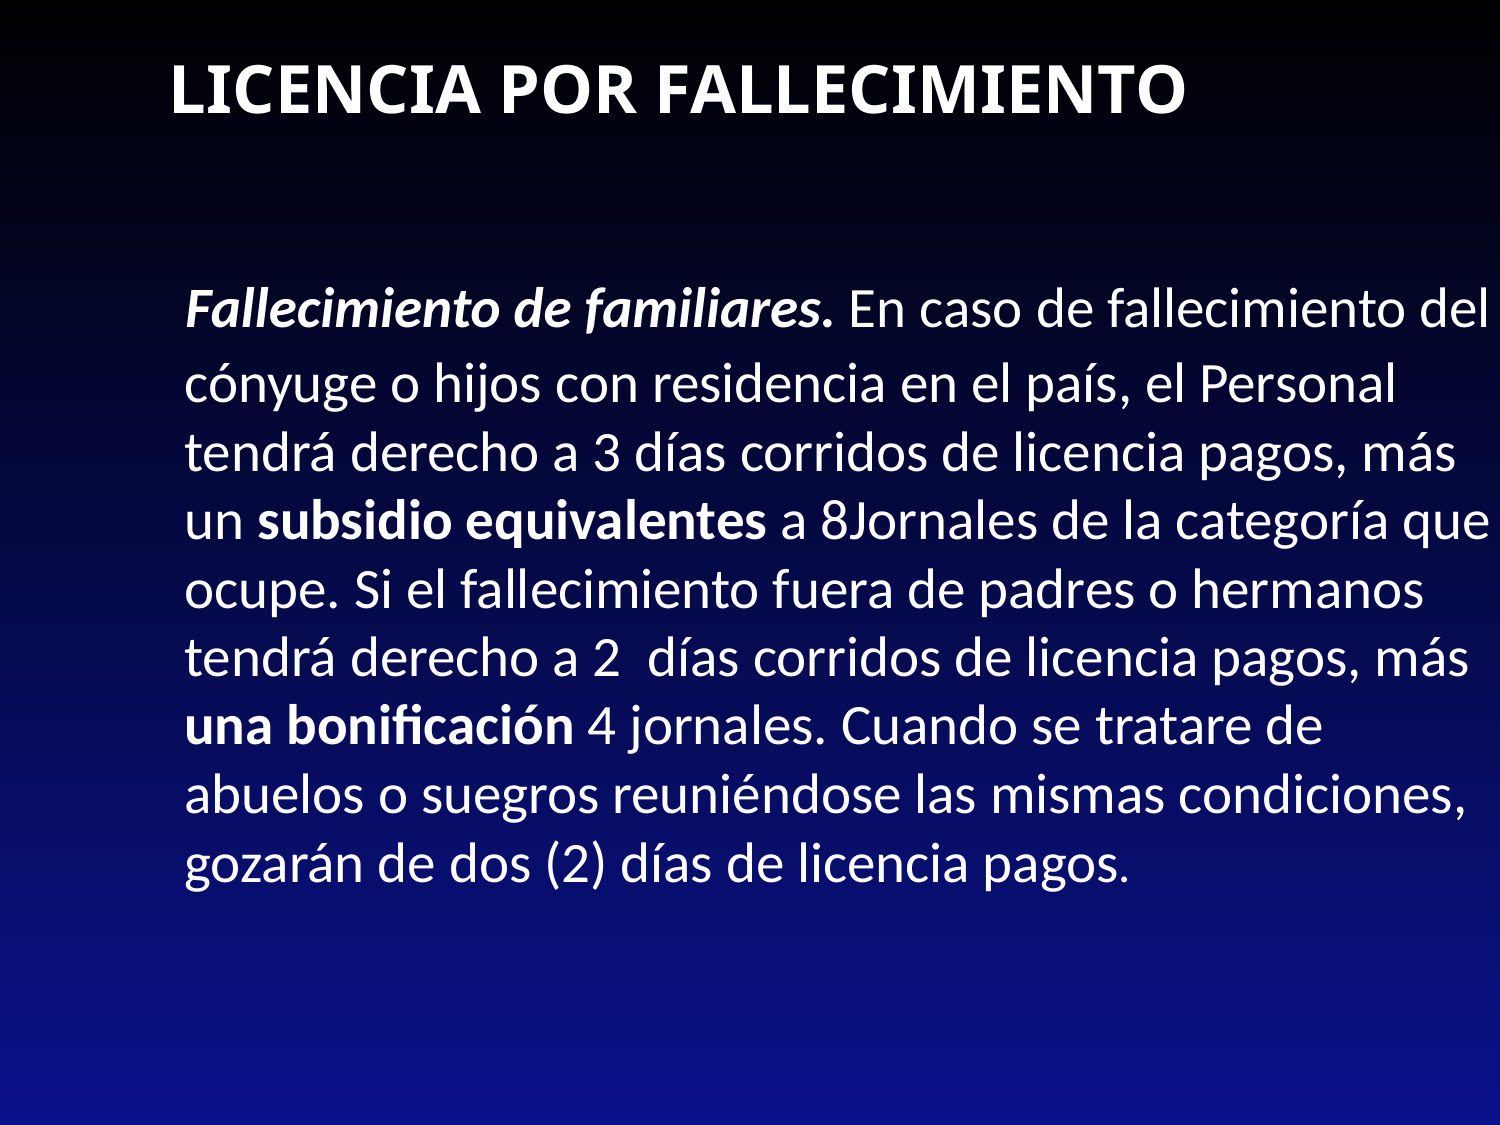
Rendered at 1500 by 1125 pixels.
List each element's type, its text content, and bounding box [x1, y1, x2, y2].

list Fallecimiento de familiares. En caso de fallecimiento del cónyuge o hijos con residencia en el país, el Personal tendrá derecho a 3 días corridos de licencia pagos, más un subsidio equivalentes a 8Jornales de la categoría que ocupe. Si el fallecimiento fuera de padres o hermanos tendrá derecho a 2 días corridos de licencia pagos, más una bonificación 4 jornales. Cuando se tratare de abuelos o suegros reuniéndose las mismas condiciones, gozarán de dos (2) días de licencia pagos. [124, 237, 1500, 903]
title LICENCIA POR FALLECIMIENTO [0, 46, 1376, 201]
